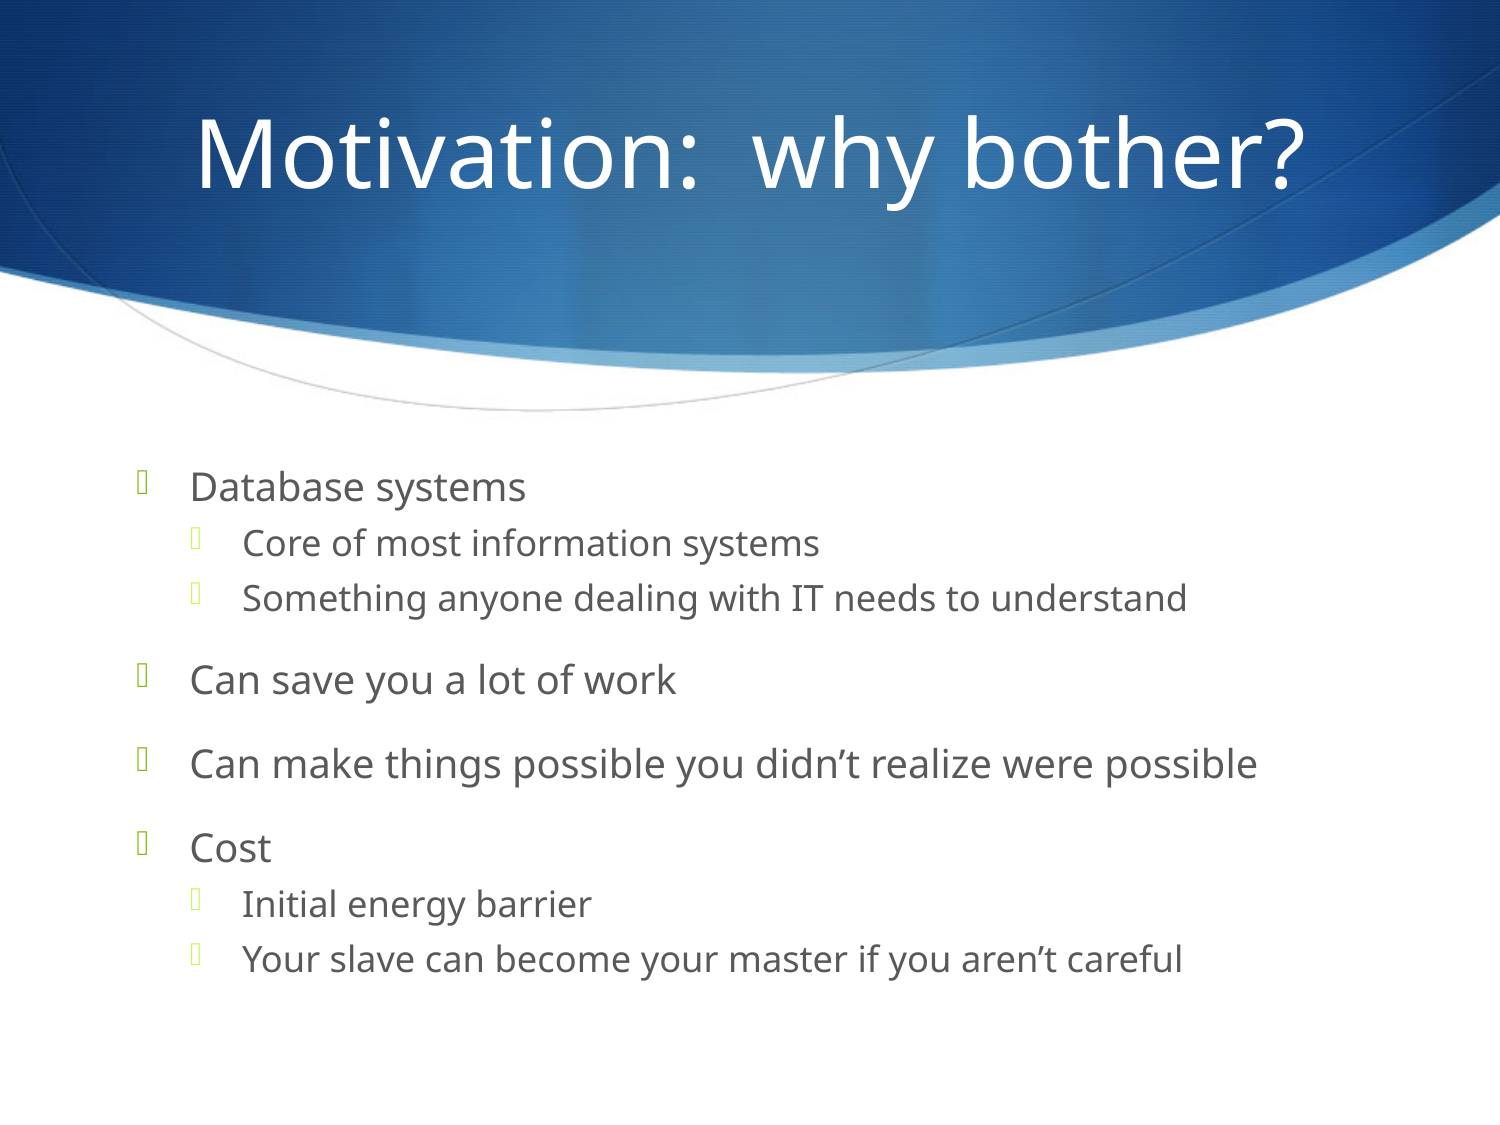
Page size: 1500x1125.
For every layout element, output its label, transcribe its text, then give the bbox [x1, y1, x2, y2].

picture [0, 0, 1500, 1125]
list Database systems Core of most information systems Something anyone dealing with IT needs to understand Can save you a lot of work Can make things possible you didn’t realize were possible Cost Initial energy barrier Your slave can become your master if you aren’t careful [121, 454, 1379, 991]
title Motivation: why bother? [75, 56, 1425, 245]
